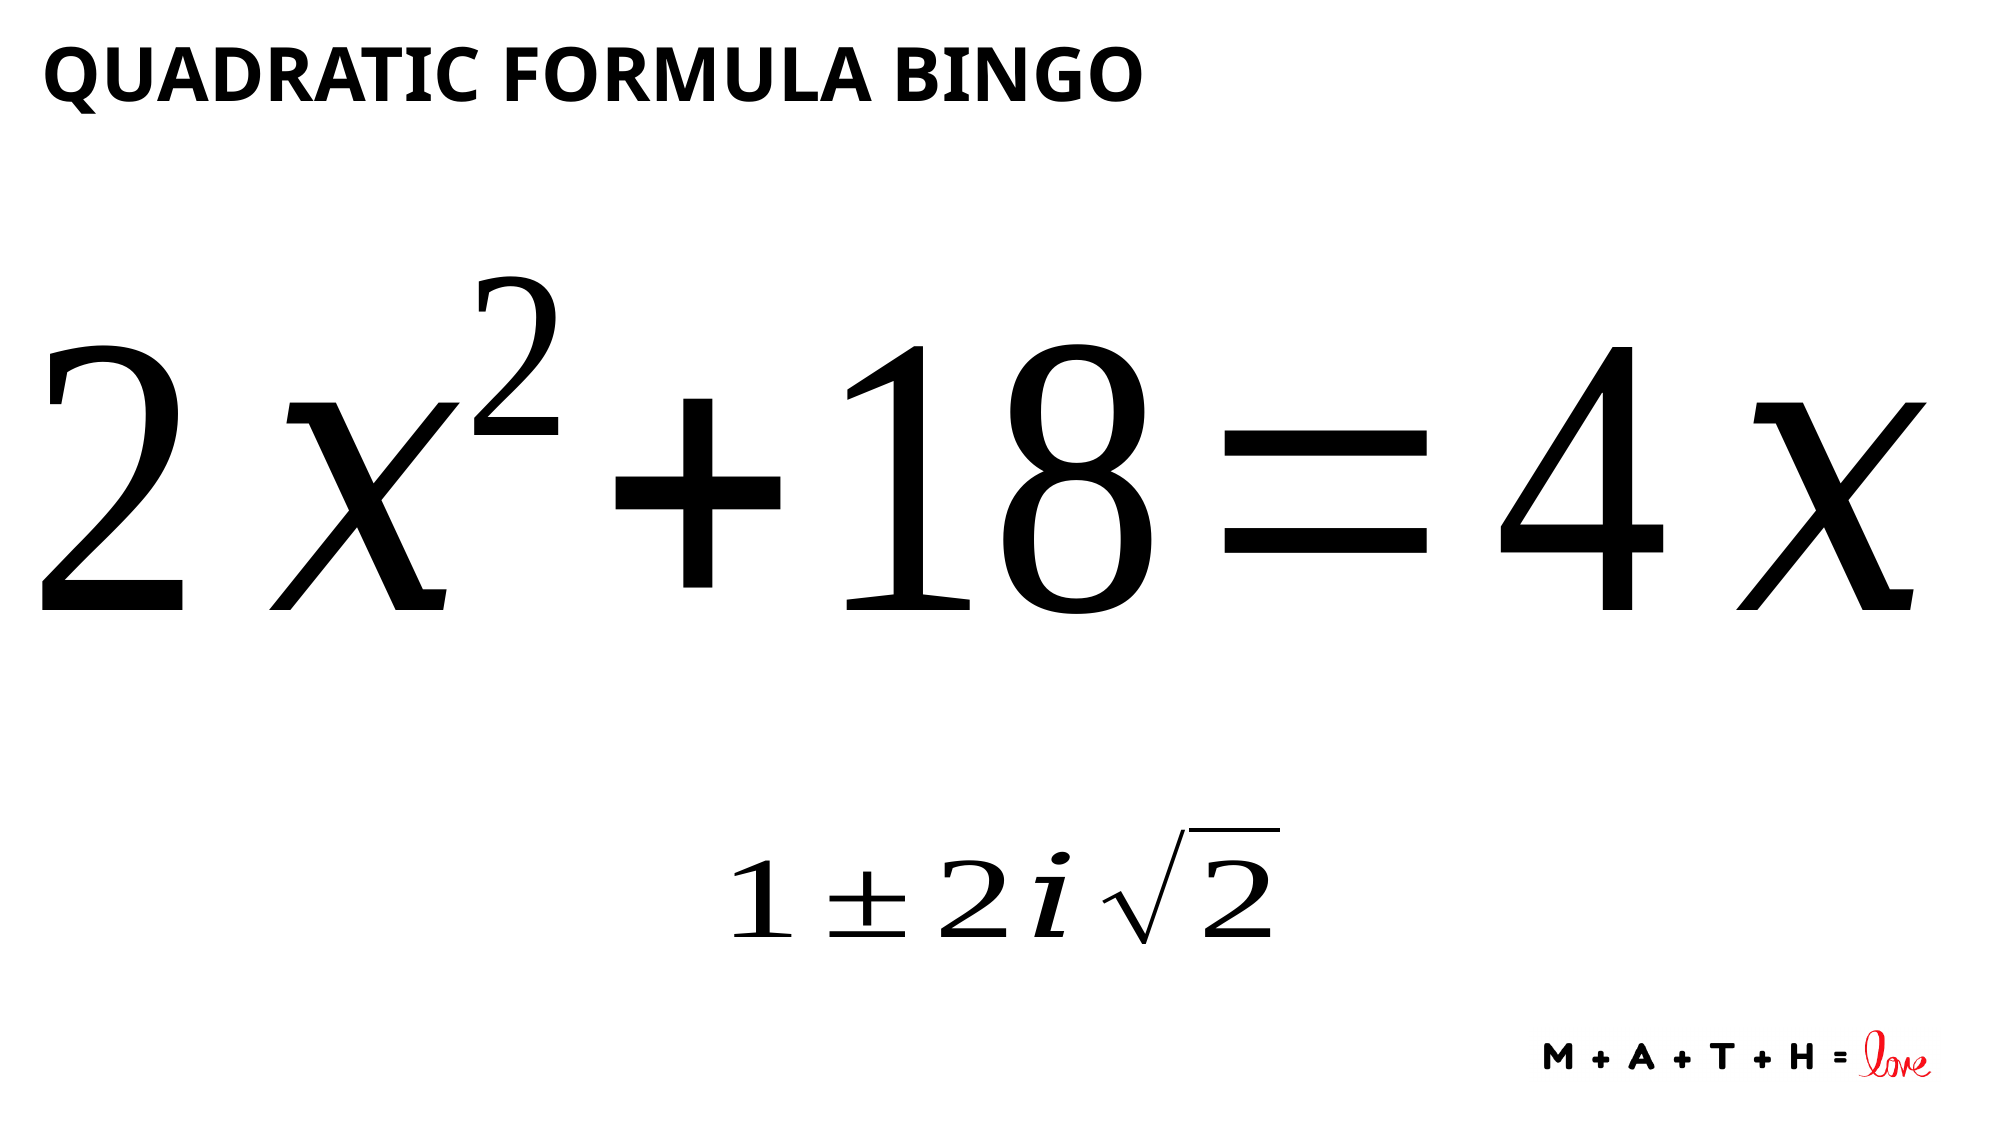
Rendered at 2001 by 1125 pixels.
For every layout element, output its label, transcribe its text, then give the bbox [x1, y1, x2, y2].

picture [1528, 1026, 1941, 1082]
text_box QUADRATIC FORMULA BINGO [27, 18, 1323, 124]
